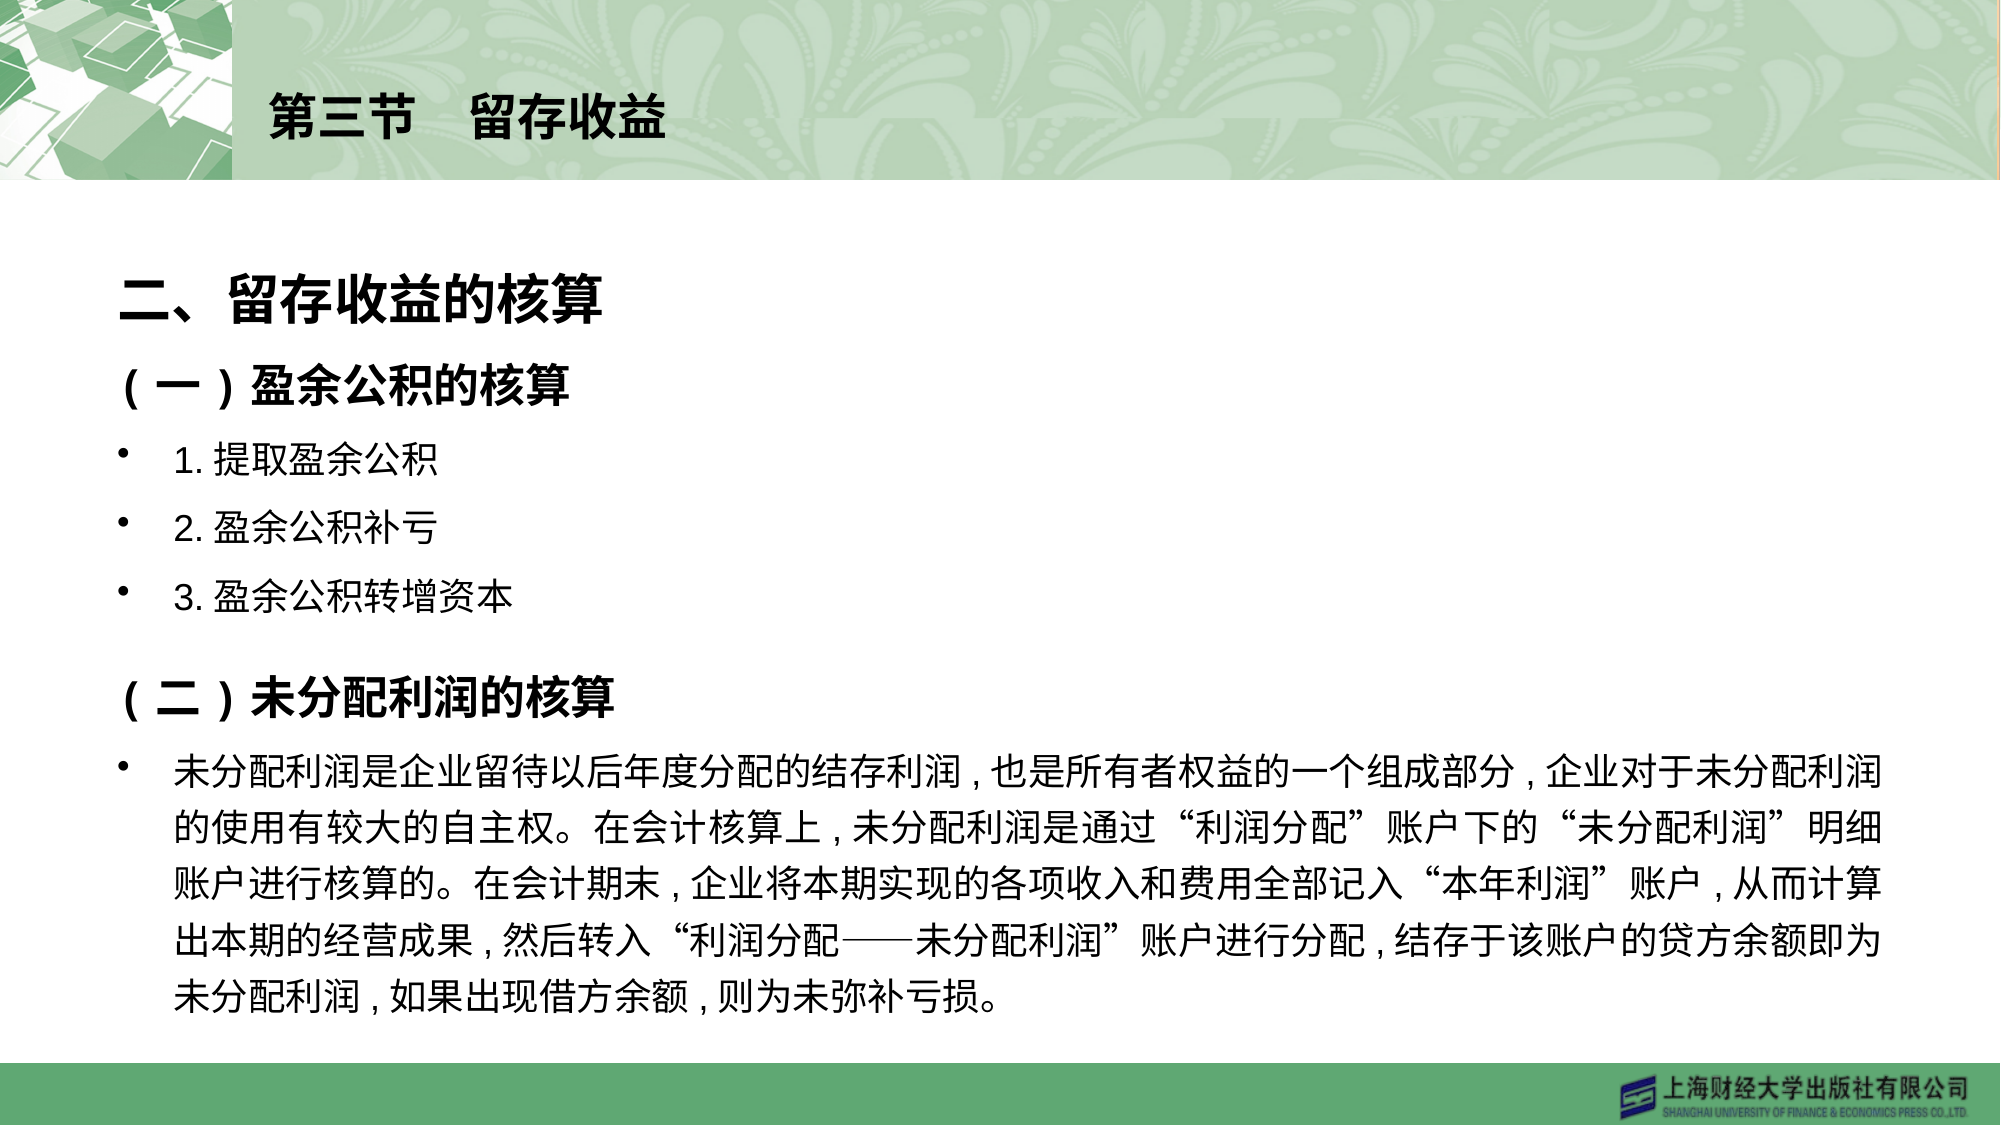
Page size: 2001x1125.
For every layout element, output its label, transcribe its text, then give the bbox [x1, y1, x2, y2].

picture [0, 0, 2001, 1125]
title 第三节 留存收益 [252, 64, 1609, 168]
list 二、留存收益的核算 (一)盈余公积的核算 1.提取盈余公积 2.盈余公积补亏 3.盈余公积转增资本 (二)未分配利润的核算 未分配利润是企业留待以后年度分配的结存利润,也是所有者权益的一个组成部分,企业对于未分配利润的使用有较大的自主权。在会计核算上,未分配利润是通过“利润分配”账户下的“未分配利润”明细账户进行核算的。在会计期末,企业将本期实现的各项收入和费用全部记入“本年利润”账户,从而计算出本期的经营成果,然后转入“利润分配——未分配利润”账户进行分配,结存于该账户的贷方余额即为未分配利润,如果出现借方余额,则为未弥补亏损。 [102, 241, 1898, 1065]
